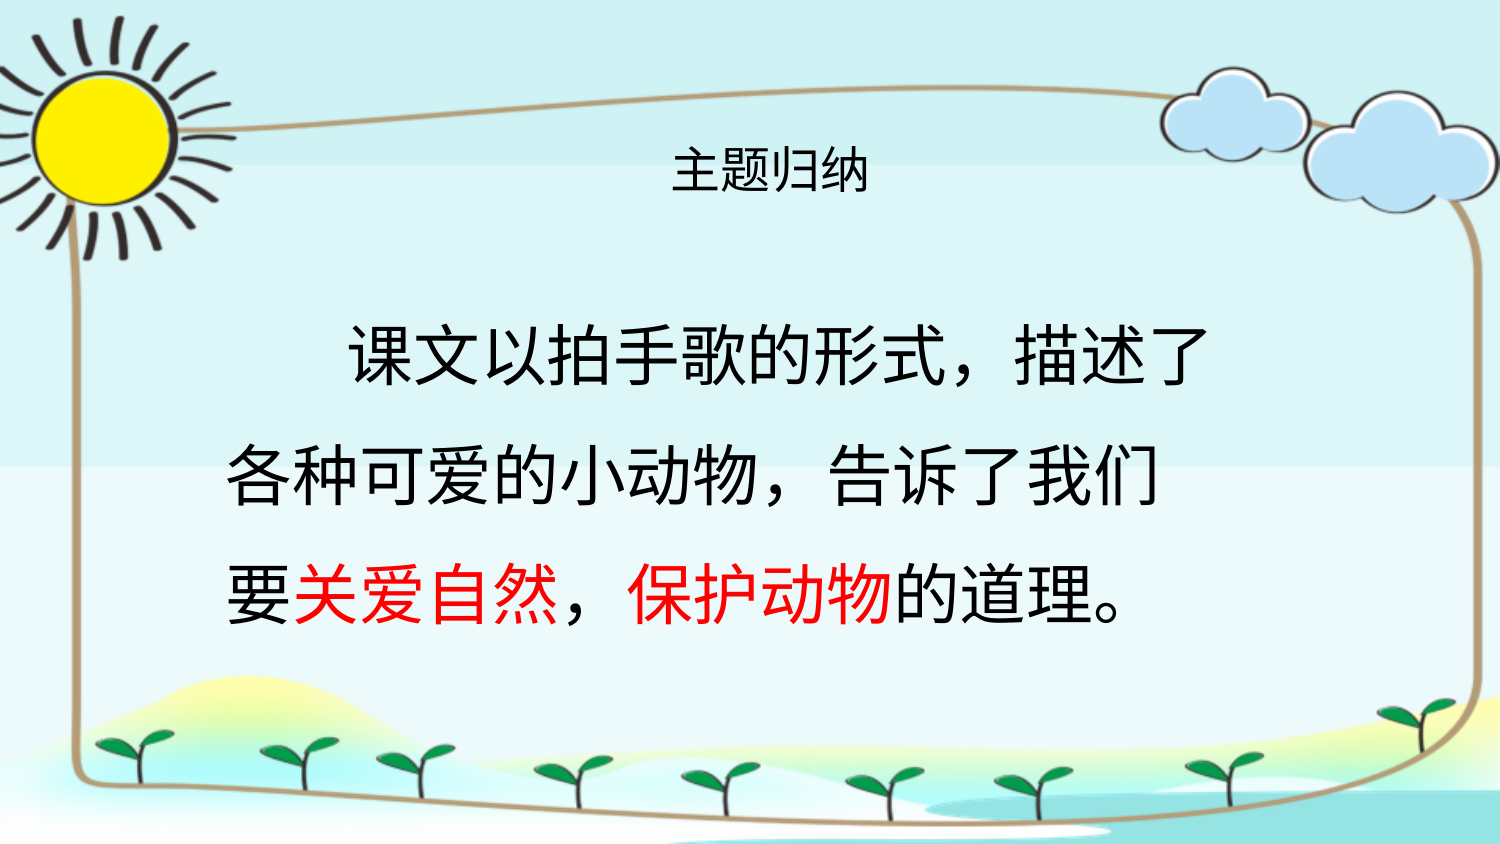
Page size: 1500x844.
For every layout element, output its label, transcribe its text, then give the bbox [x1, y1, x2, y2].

text_box 主题归纳 [655, 131, 942, 207]
picture [0, 0, 1500, 844]
text_box 课文以拍手歌的形式，描述了各种可爱的小动物，告诉了我们要关爱自然，保护动物的道理。 [210, 265, 1235, 641]
